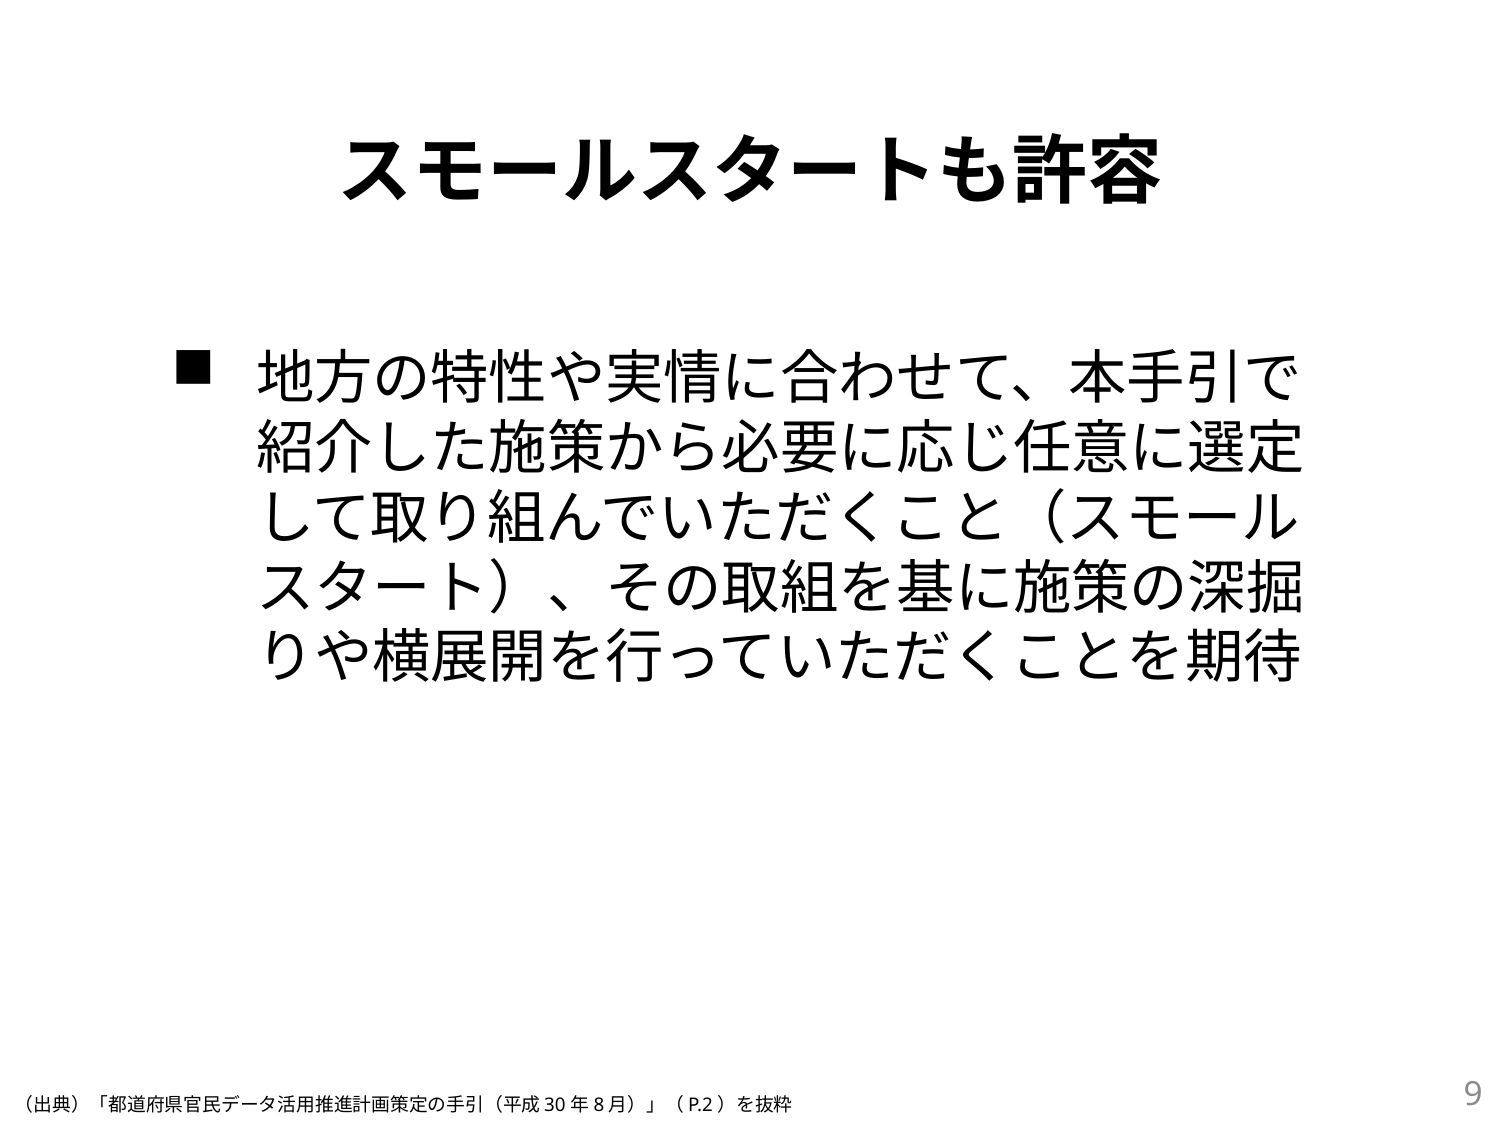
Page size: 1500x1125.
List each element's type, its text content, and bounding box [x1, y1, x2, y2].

text_box 地方の特性や実情に合わせて、本手引で紹介した施策から必要に応じ任意に選定して取り組んでいただくこと（スモールスタート）、その取組を基に施策の深掘りや横展開を行っていただくことを期待 [156, 332, 1363, 697]
text_box スモールスタートも許容 [156, 114, 1343, 220]
text_box （出典）「都道府県官民データ活用推進計画策定の手引（平成30年8月）」（P.2）を抜粋 [0, 1084, 1008, 1123]
slide_number 8 [1245, 1065, 1498, 1125]
